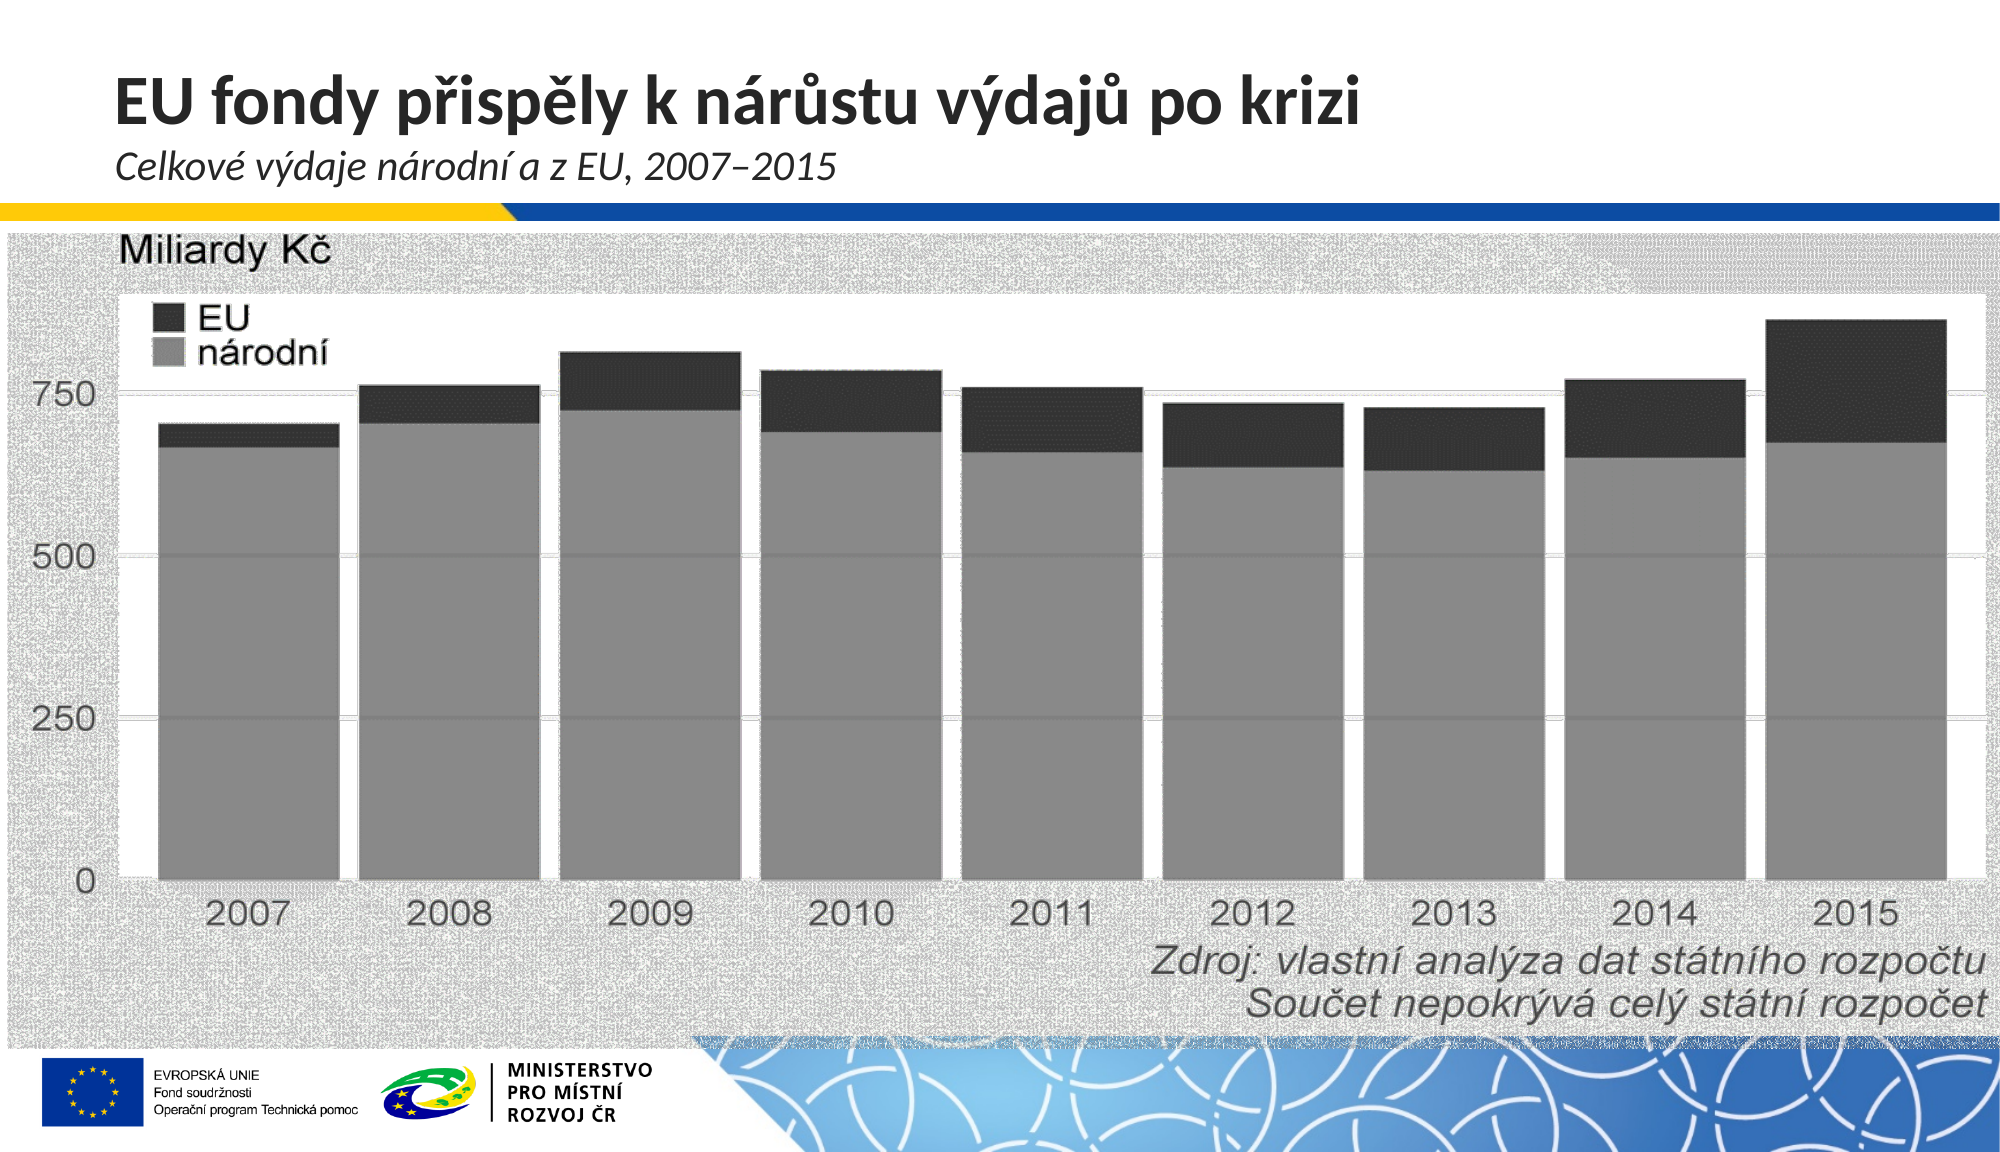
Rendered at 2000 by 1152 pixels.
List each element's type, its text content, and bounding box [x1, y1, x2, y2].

picture [0, 203, 2000, 221]
picture [7, 233, 2000, 1152]
title EU fondy přispěly k nárůstu výdajů po krizi Celkové výdaje národní a z EU, 2007–2015 [99, 46, 1900, 198]
